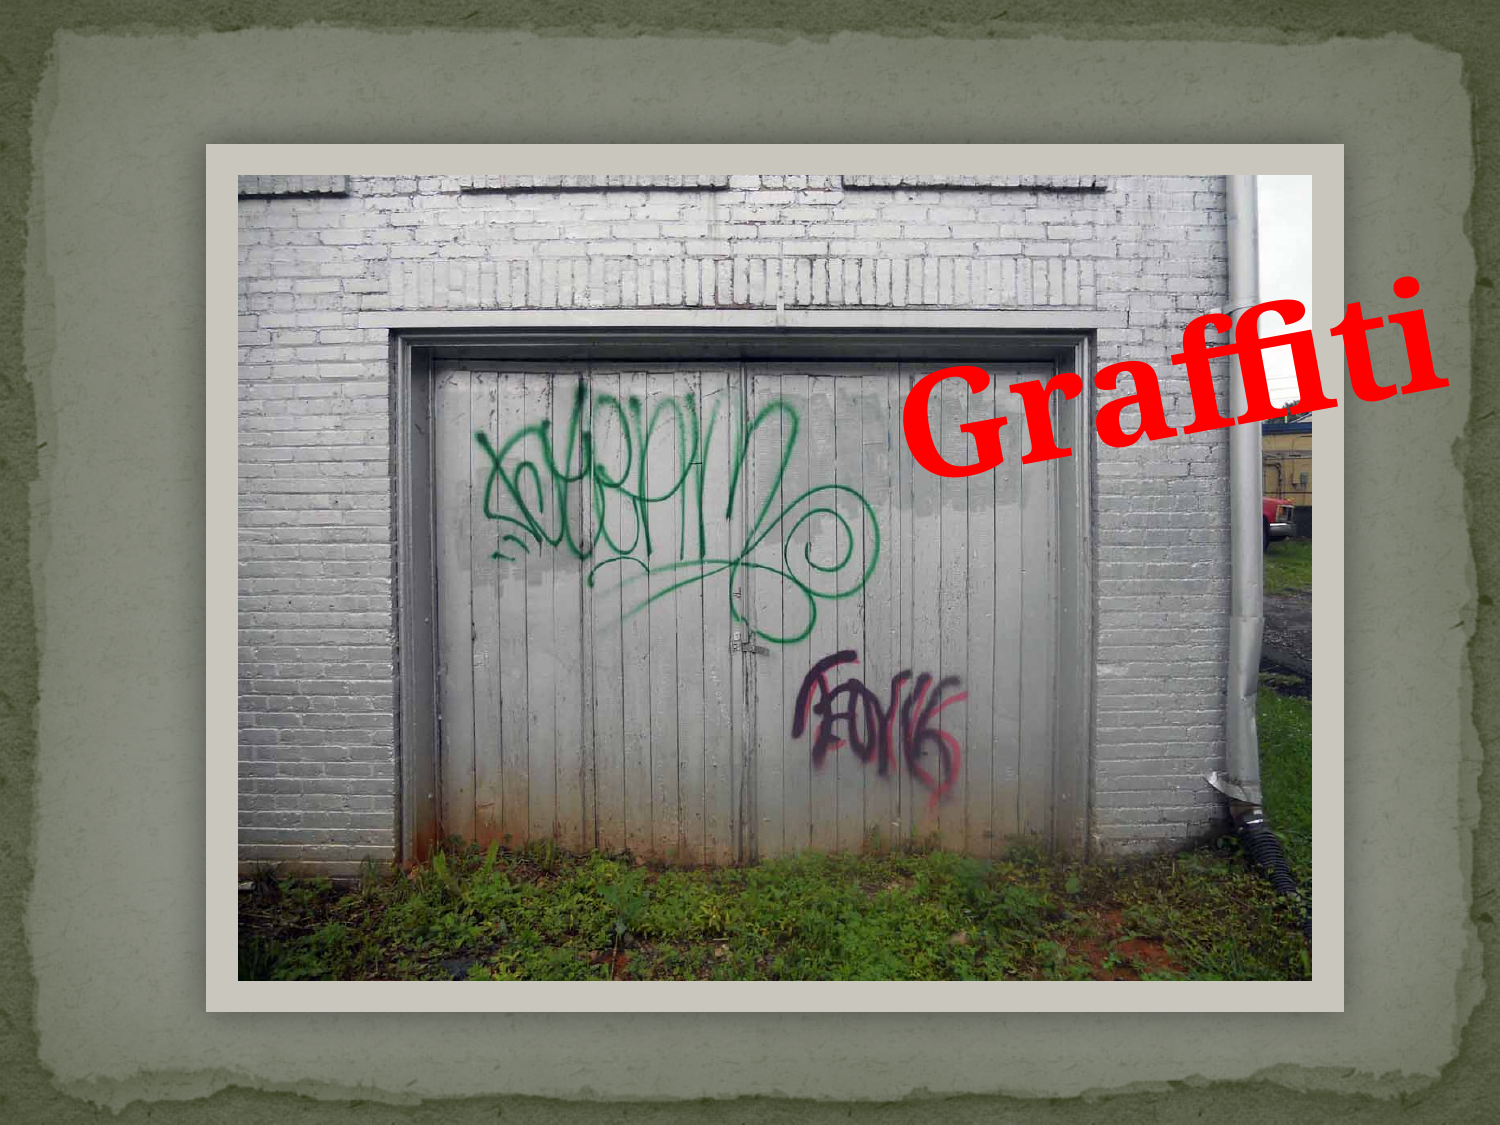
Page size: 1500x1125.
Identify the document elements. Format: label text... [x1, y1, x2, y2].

text_box Graffiti [1321, 224, 1492, 449]
picture [238, 175, 1312, 981]
